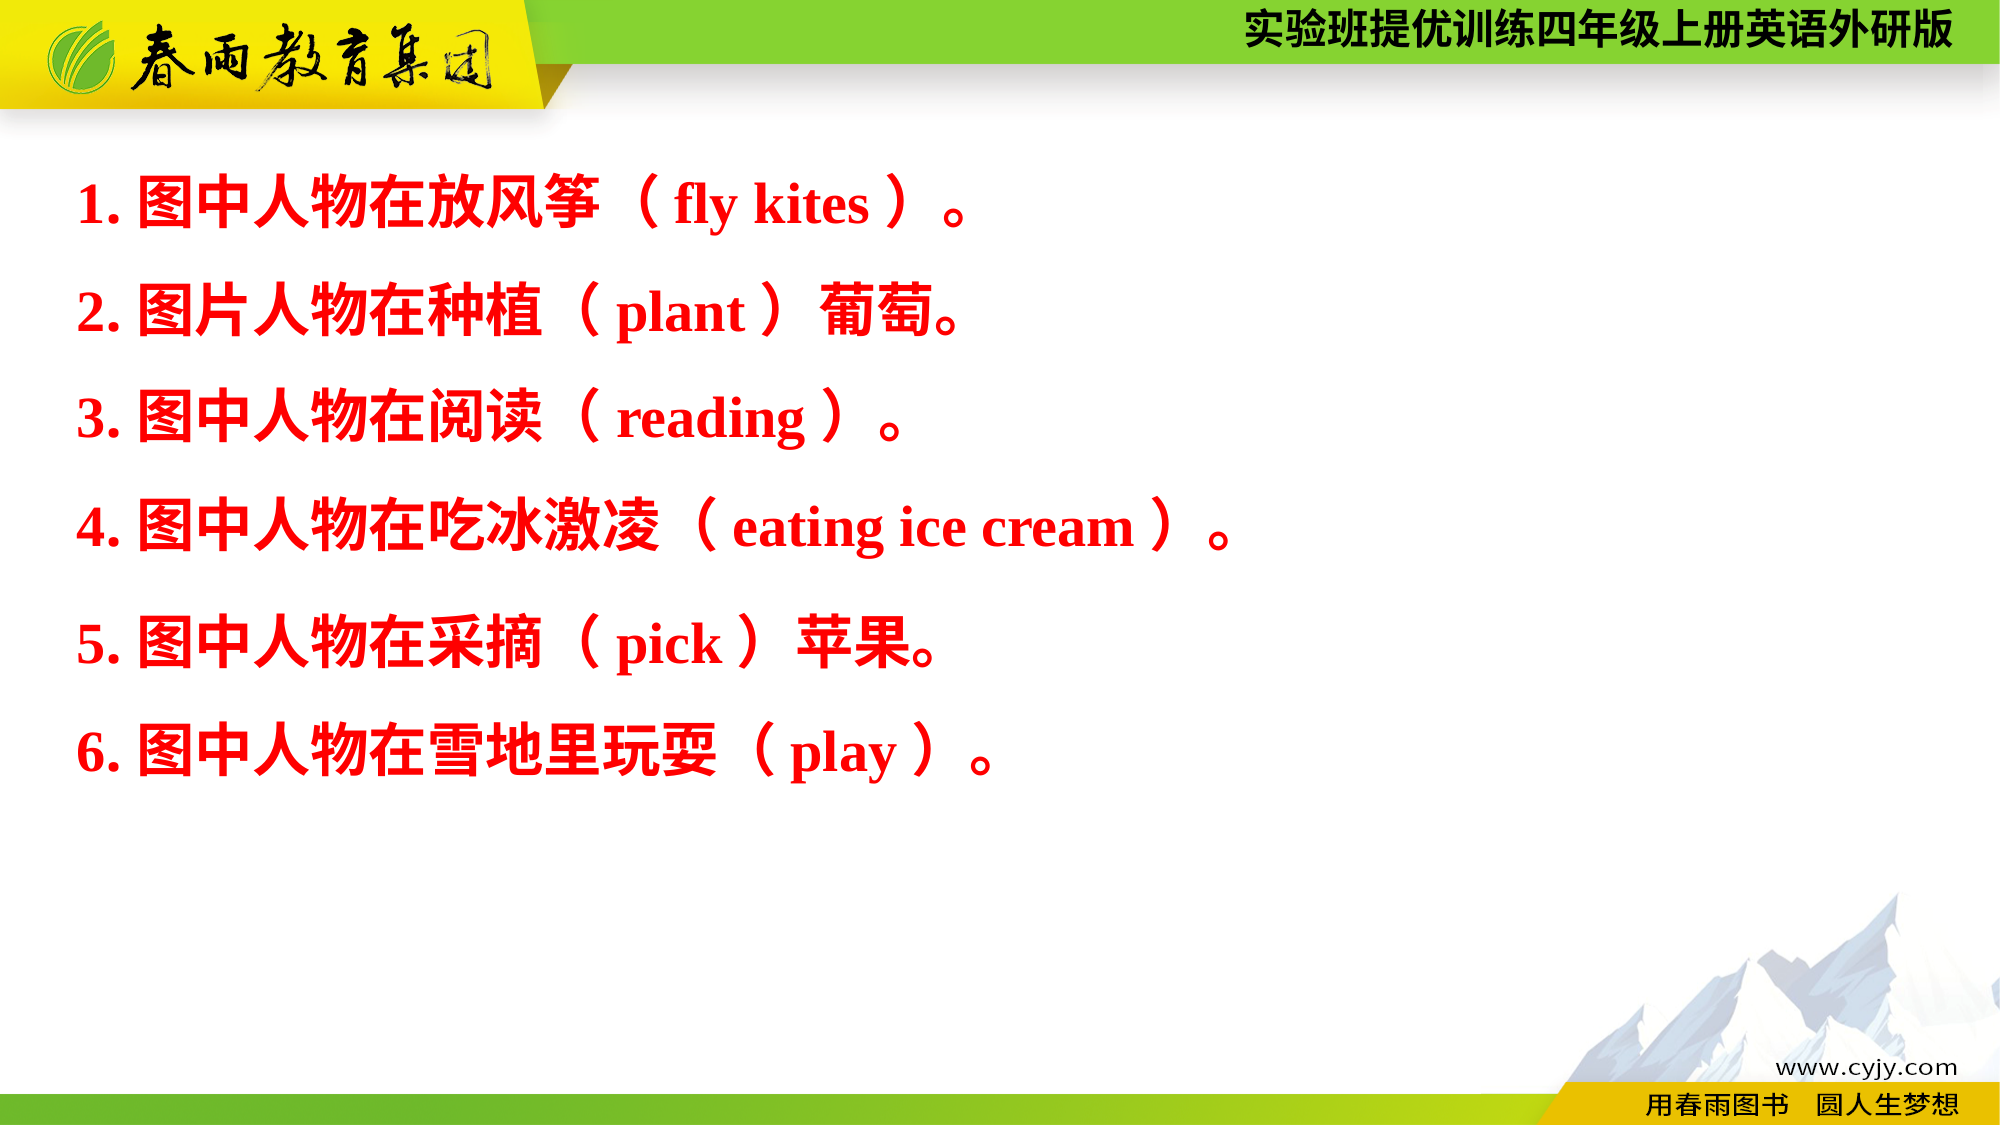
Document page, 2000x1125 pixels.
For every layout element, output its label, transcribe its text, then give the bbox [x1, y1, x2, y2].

text_box 6.图中人物在雪地里玩耍（play）。 [61, 670, 1946, 791]
text_box 5.图中人物在采摘（pick）苹果。 [61, 562, 1946, 670]
text_box 3.图中人物在阅读（reading）。 [61, 336, 1946, 445]
text_box 2.图片人物在种植（plant）葡萄。 [61, 230, 1946, 336]
list 1.图中人物在放风筝（fly kites）。 [61, 122, 1946, 230]
picture [0, 0, 2000, 1125]
text_box 4.图中人物在吃冰激凌（eating ice cream）。 [61, 445, 1946, 562]
